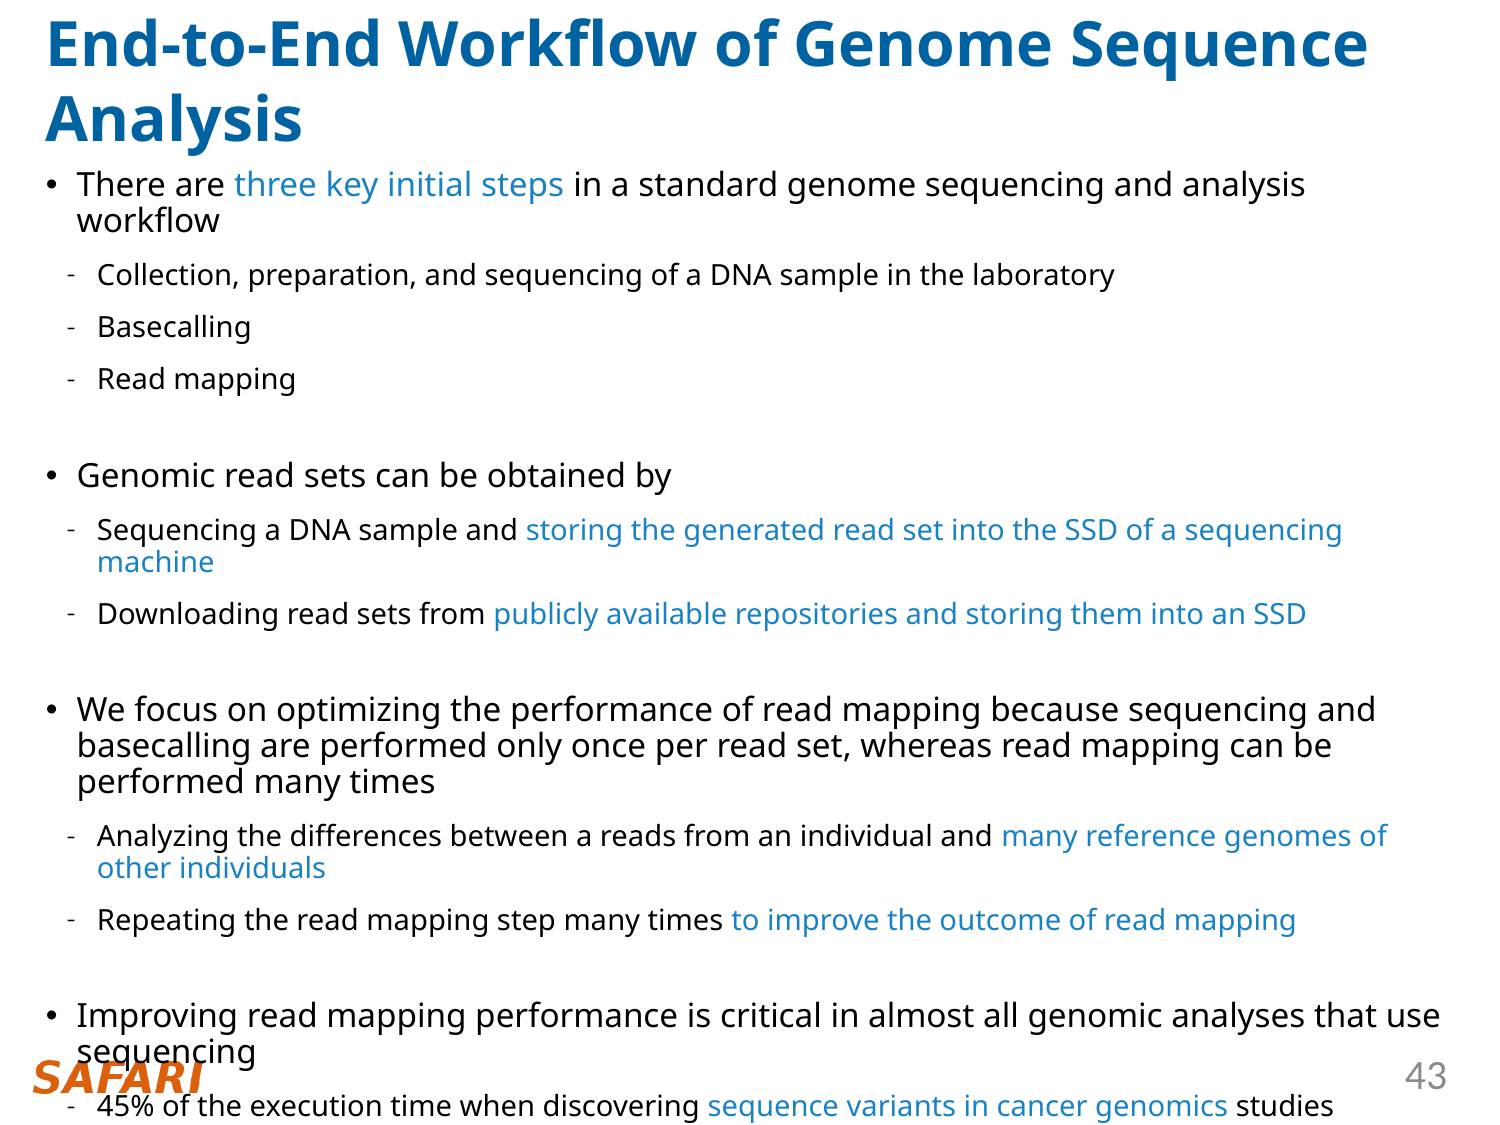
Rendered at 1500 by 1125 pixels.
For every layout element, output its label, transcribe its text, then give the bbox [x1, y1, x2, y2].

list There are three key initial steps in a standard genome sequencing and analysis workflow Collection, preparation, and sequencing of a DNA sample in the laboratory Basecalling Read mapping Genomic read sets can be obtained by Sequencing a DNA sample and storing the generated read set into the SSD of a sequencing machine Downloading read sets from publicly available repositories and storing them into an SSD We focus on optimizing the performance of read mapping because sequencing and basecalling are performed only once per read set, whereas read mapping can be performed many times Analyzing the differences between a reads from an individual and many reference genomes of other individuals Repeating the read mapping step many times to improve the outcome of read mapping Improving read mapping performance is critical in almost all genomic analyses that use sequencing 45% of the execution time when discovering sequence variants in cancer genomics studies 60% of the execution time when profiling the species composition of a multi-species (i.e., metagenomic) read [31, 160, 1475, 1043]
picture [31, 1051, 209, 1104]
title End-to-End Workflow of Genome Sequence Analysis [31, 15, 1475, 143]
